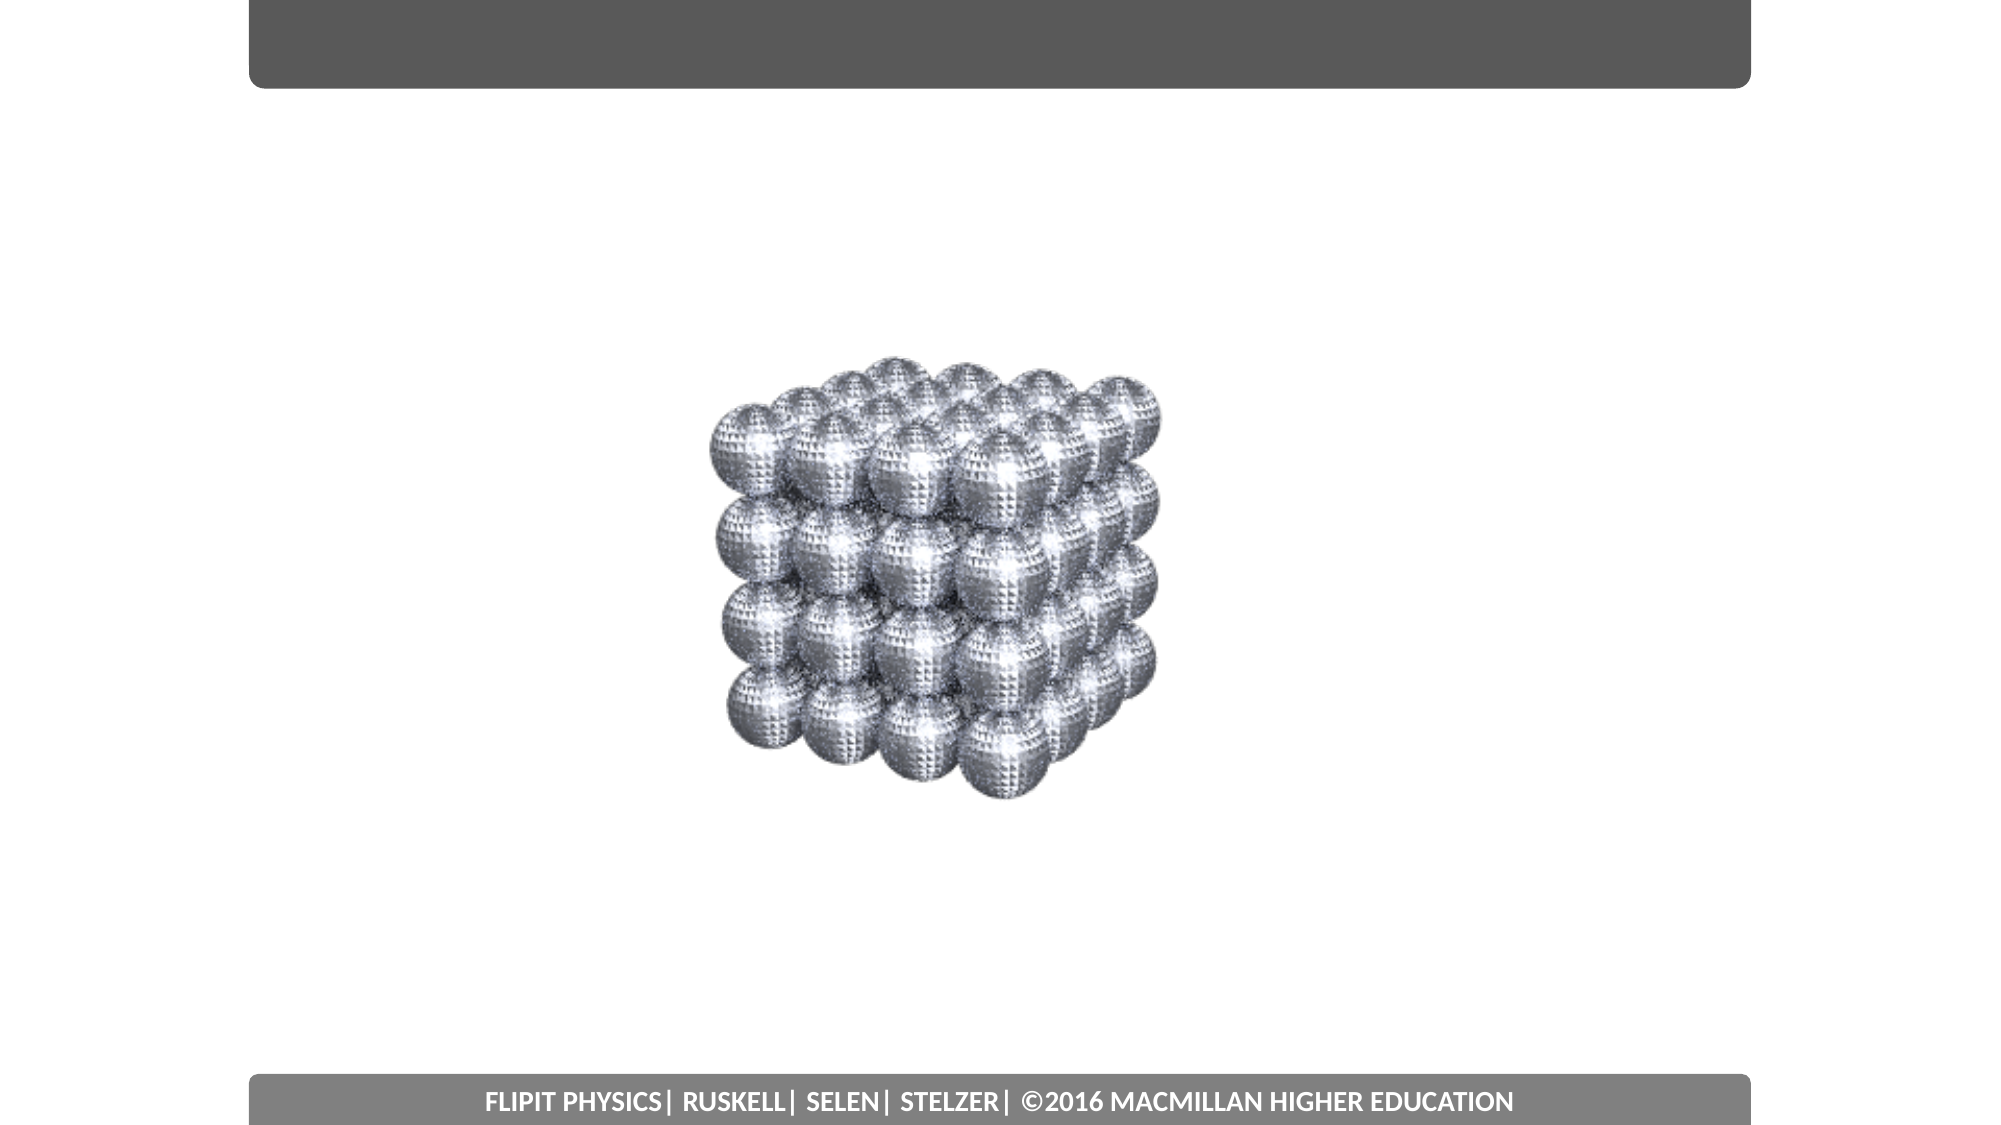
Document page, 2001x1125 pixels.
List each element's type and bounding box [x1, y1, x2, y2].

picture [250, 140, 1750, 985]
text_box [248, 0, 1752, 89]
text_box [249, 1074, 1750, 1125]
